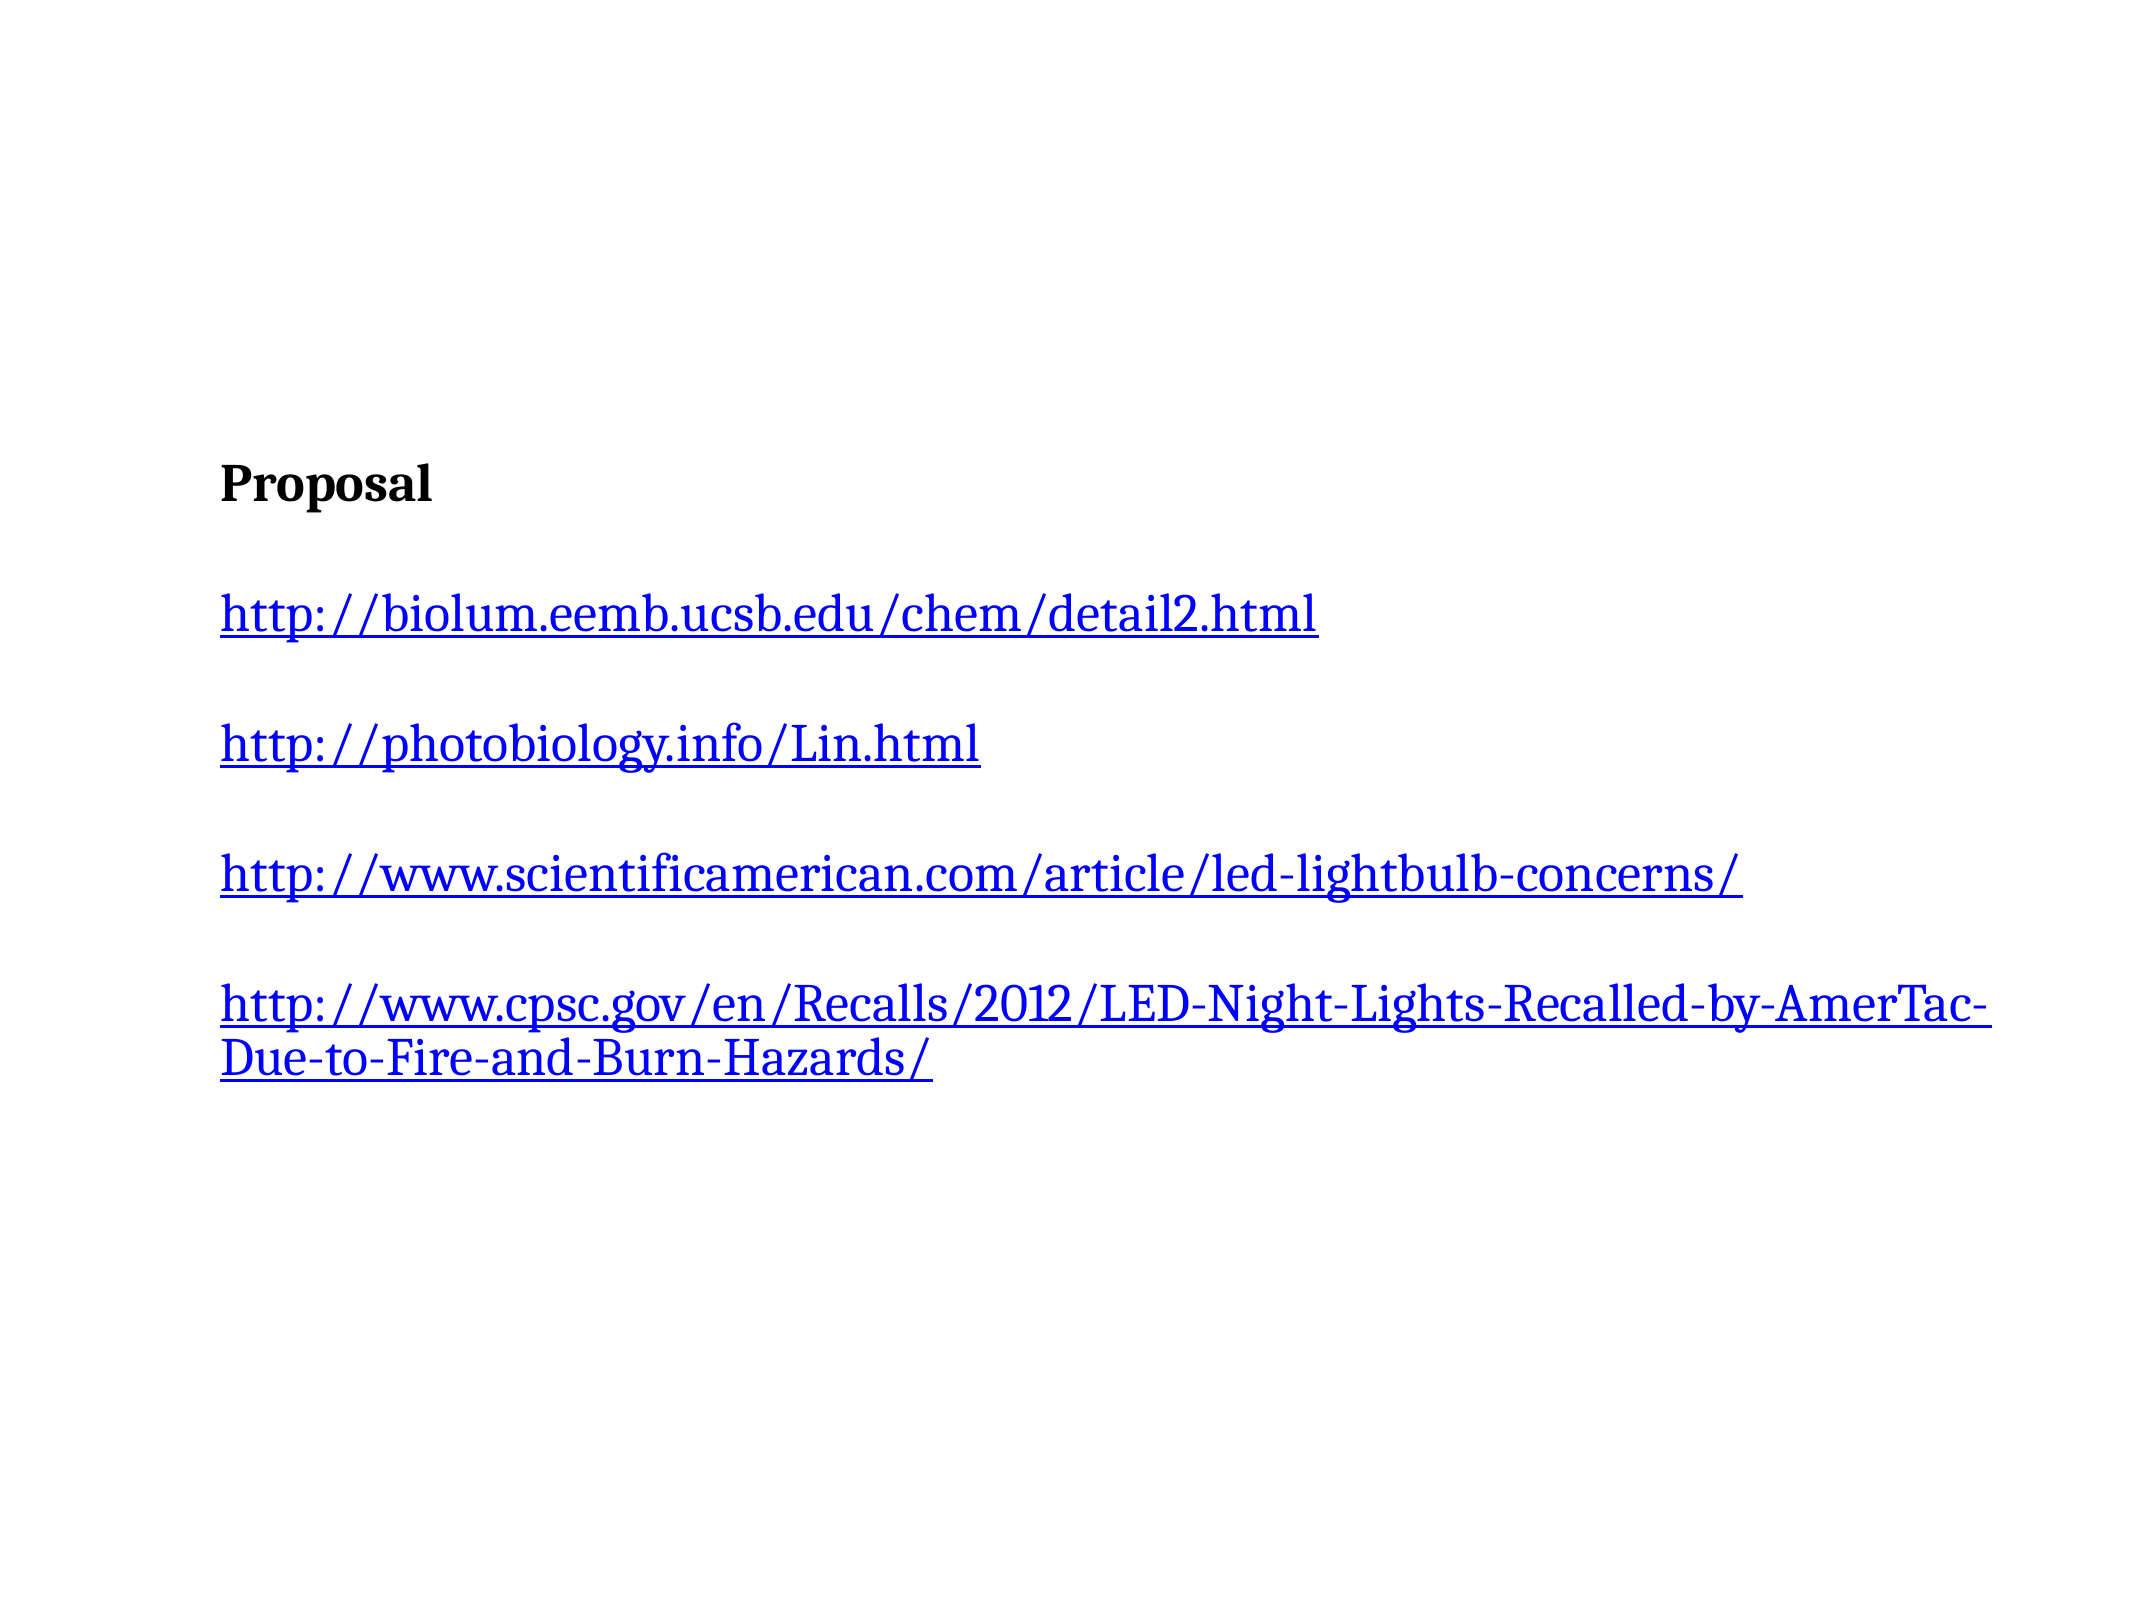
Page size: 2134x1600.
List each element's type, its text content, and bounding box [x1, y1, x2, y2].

text_box Proposal http://biolum.eemb.ucsb.edu/chem/detail2.html http://photobiology.info/Lin.html http://www.scientificamerican.com/article/led-lightbulb-concerns/ http://www.cpsc.gov/en/Recalls/2012/LED-Night-Lights-Recalled-by-AmerTac-Due-to-Fire-and-Burn-Hazards/ [212, 438, 2032, 1041]
